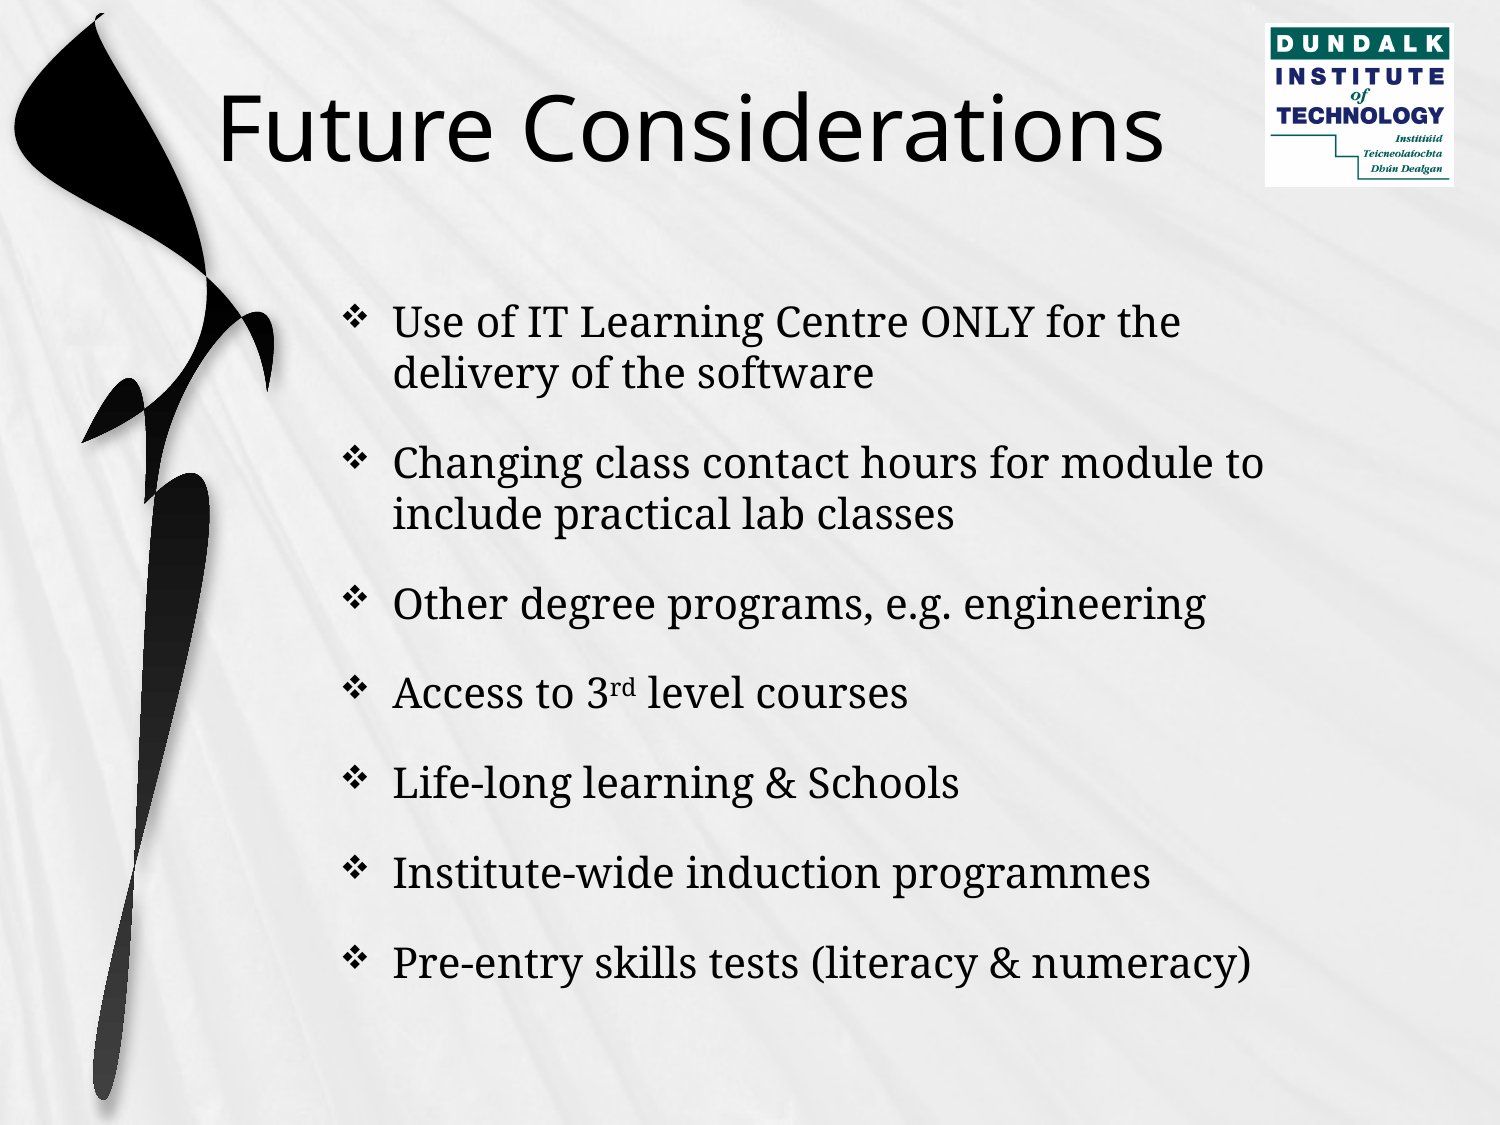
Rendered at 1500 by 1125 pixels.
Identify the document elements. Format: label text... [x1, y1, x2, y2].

title Future Considerations [200, 12, 1317, 238]
list Use of IT Learning Centre ONLY for the delivery of the software Changing class contact hours for module to include practical lab classes Other degree programs, e.g. engineering Access to 3rd level courses Life-long learning & Schools Institute-wide induction programmes Pre-entry skills tests (literacy & numeracy) [324, 287, 1316, 1005]
picture [1265, 23, 1454, 187]
